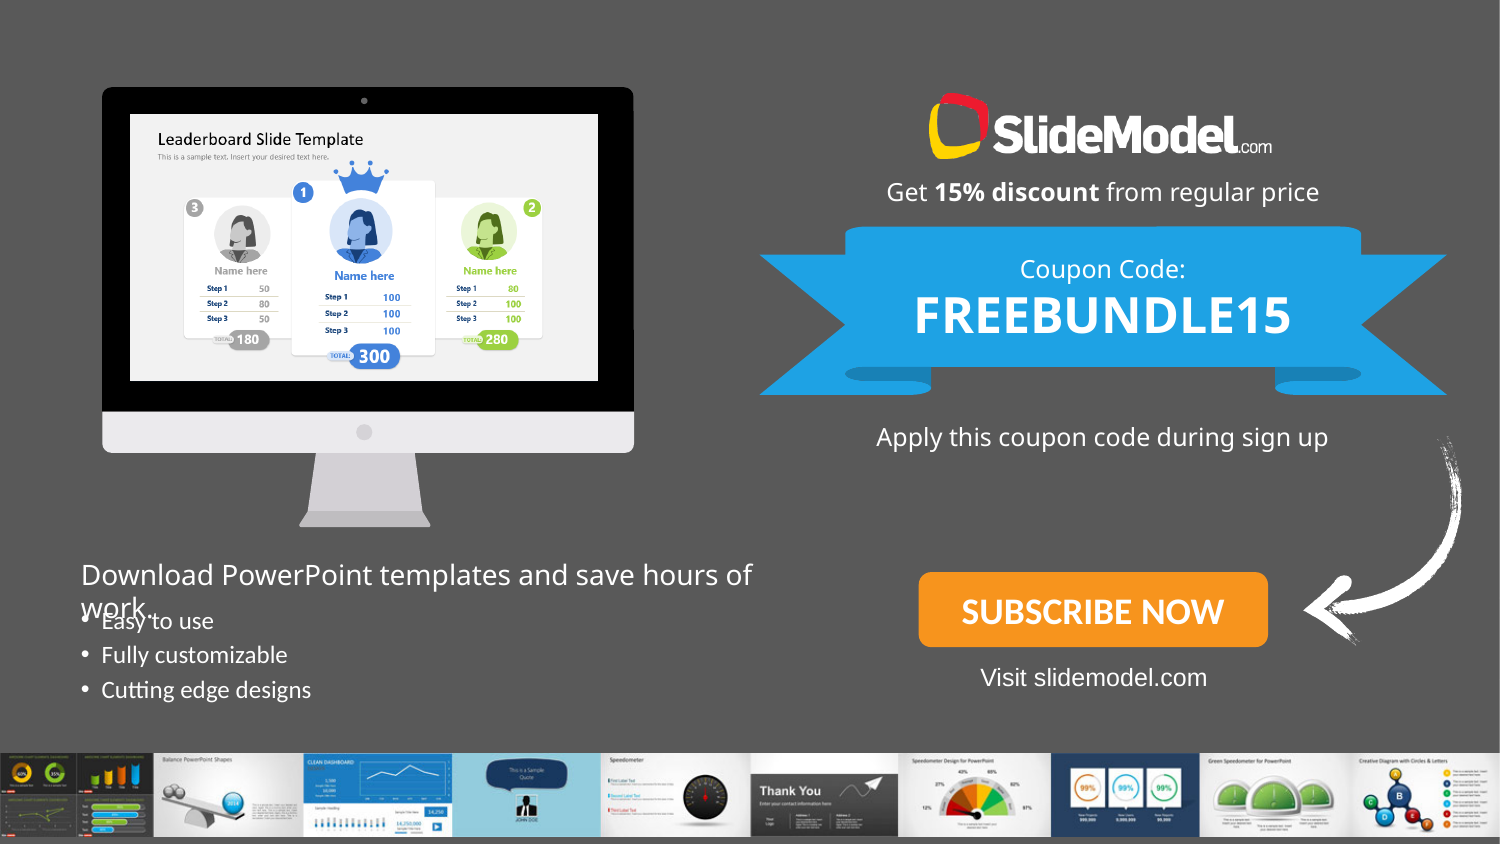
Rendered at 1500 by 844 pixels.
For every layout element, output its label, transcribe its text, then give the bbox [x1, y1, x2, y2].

text_box [757, 224, 1450, 397]
text_box Get 15% discount from regular price [793, 168, 1413, 214]
picture [129, 114, 598, 381]
picture [0, 753, 1500, 837]
text_box Download PowerPoint templates and save hours of work. [66, 549, 794, 632]
text_box Easy to use Fully customizable Cutting edge designs [66, 632, 647, 711]
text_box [101, 86, 635, 528]
picture [928, 93, 1273, 160]
text_box [1303, 436, 1463, 646]
text_box SUBSCRIBE NOW [916, 569, 1271, 650]
text_box [0, 0, 1500, 752]
text_box Visit slidemodel.com [935, 655, 1253, 697]
text_box Coupon Code: FREEBUNDLE15 [880, 246, 1326, 352]
text_box Apply this coupon code during sign up [847, 413, 1359, 459]
